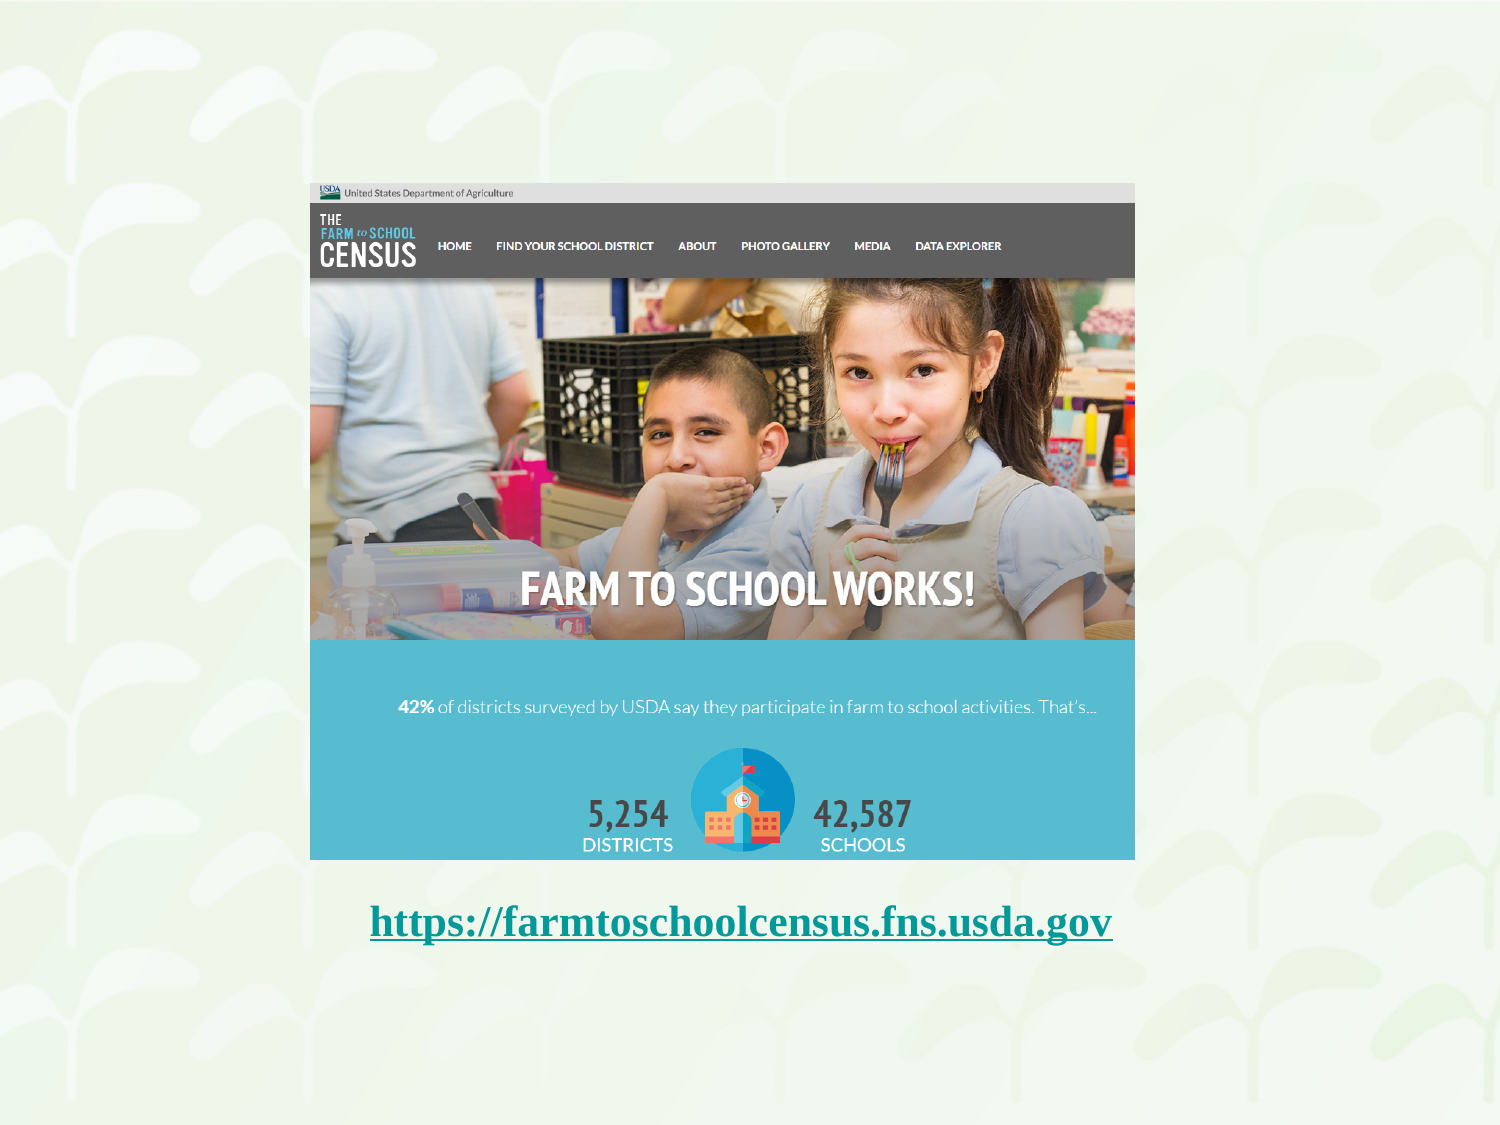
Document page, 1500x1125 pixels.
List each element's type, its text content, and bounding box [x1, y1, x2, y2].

picture [0, 0, 1500, 1125]
text_box https://farmtoschoolcensus.fns.usda.gov [21, 886, 1461, 952]
